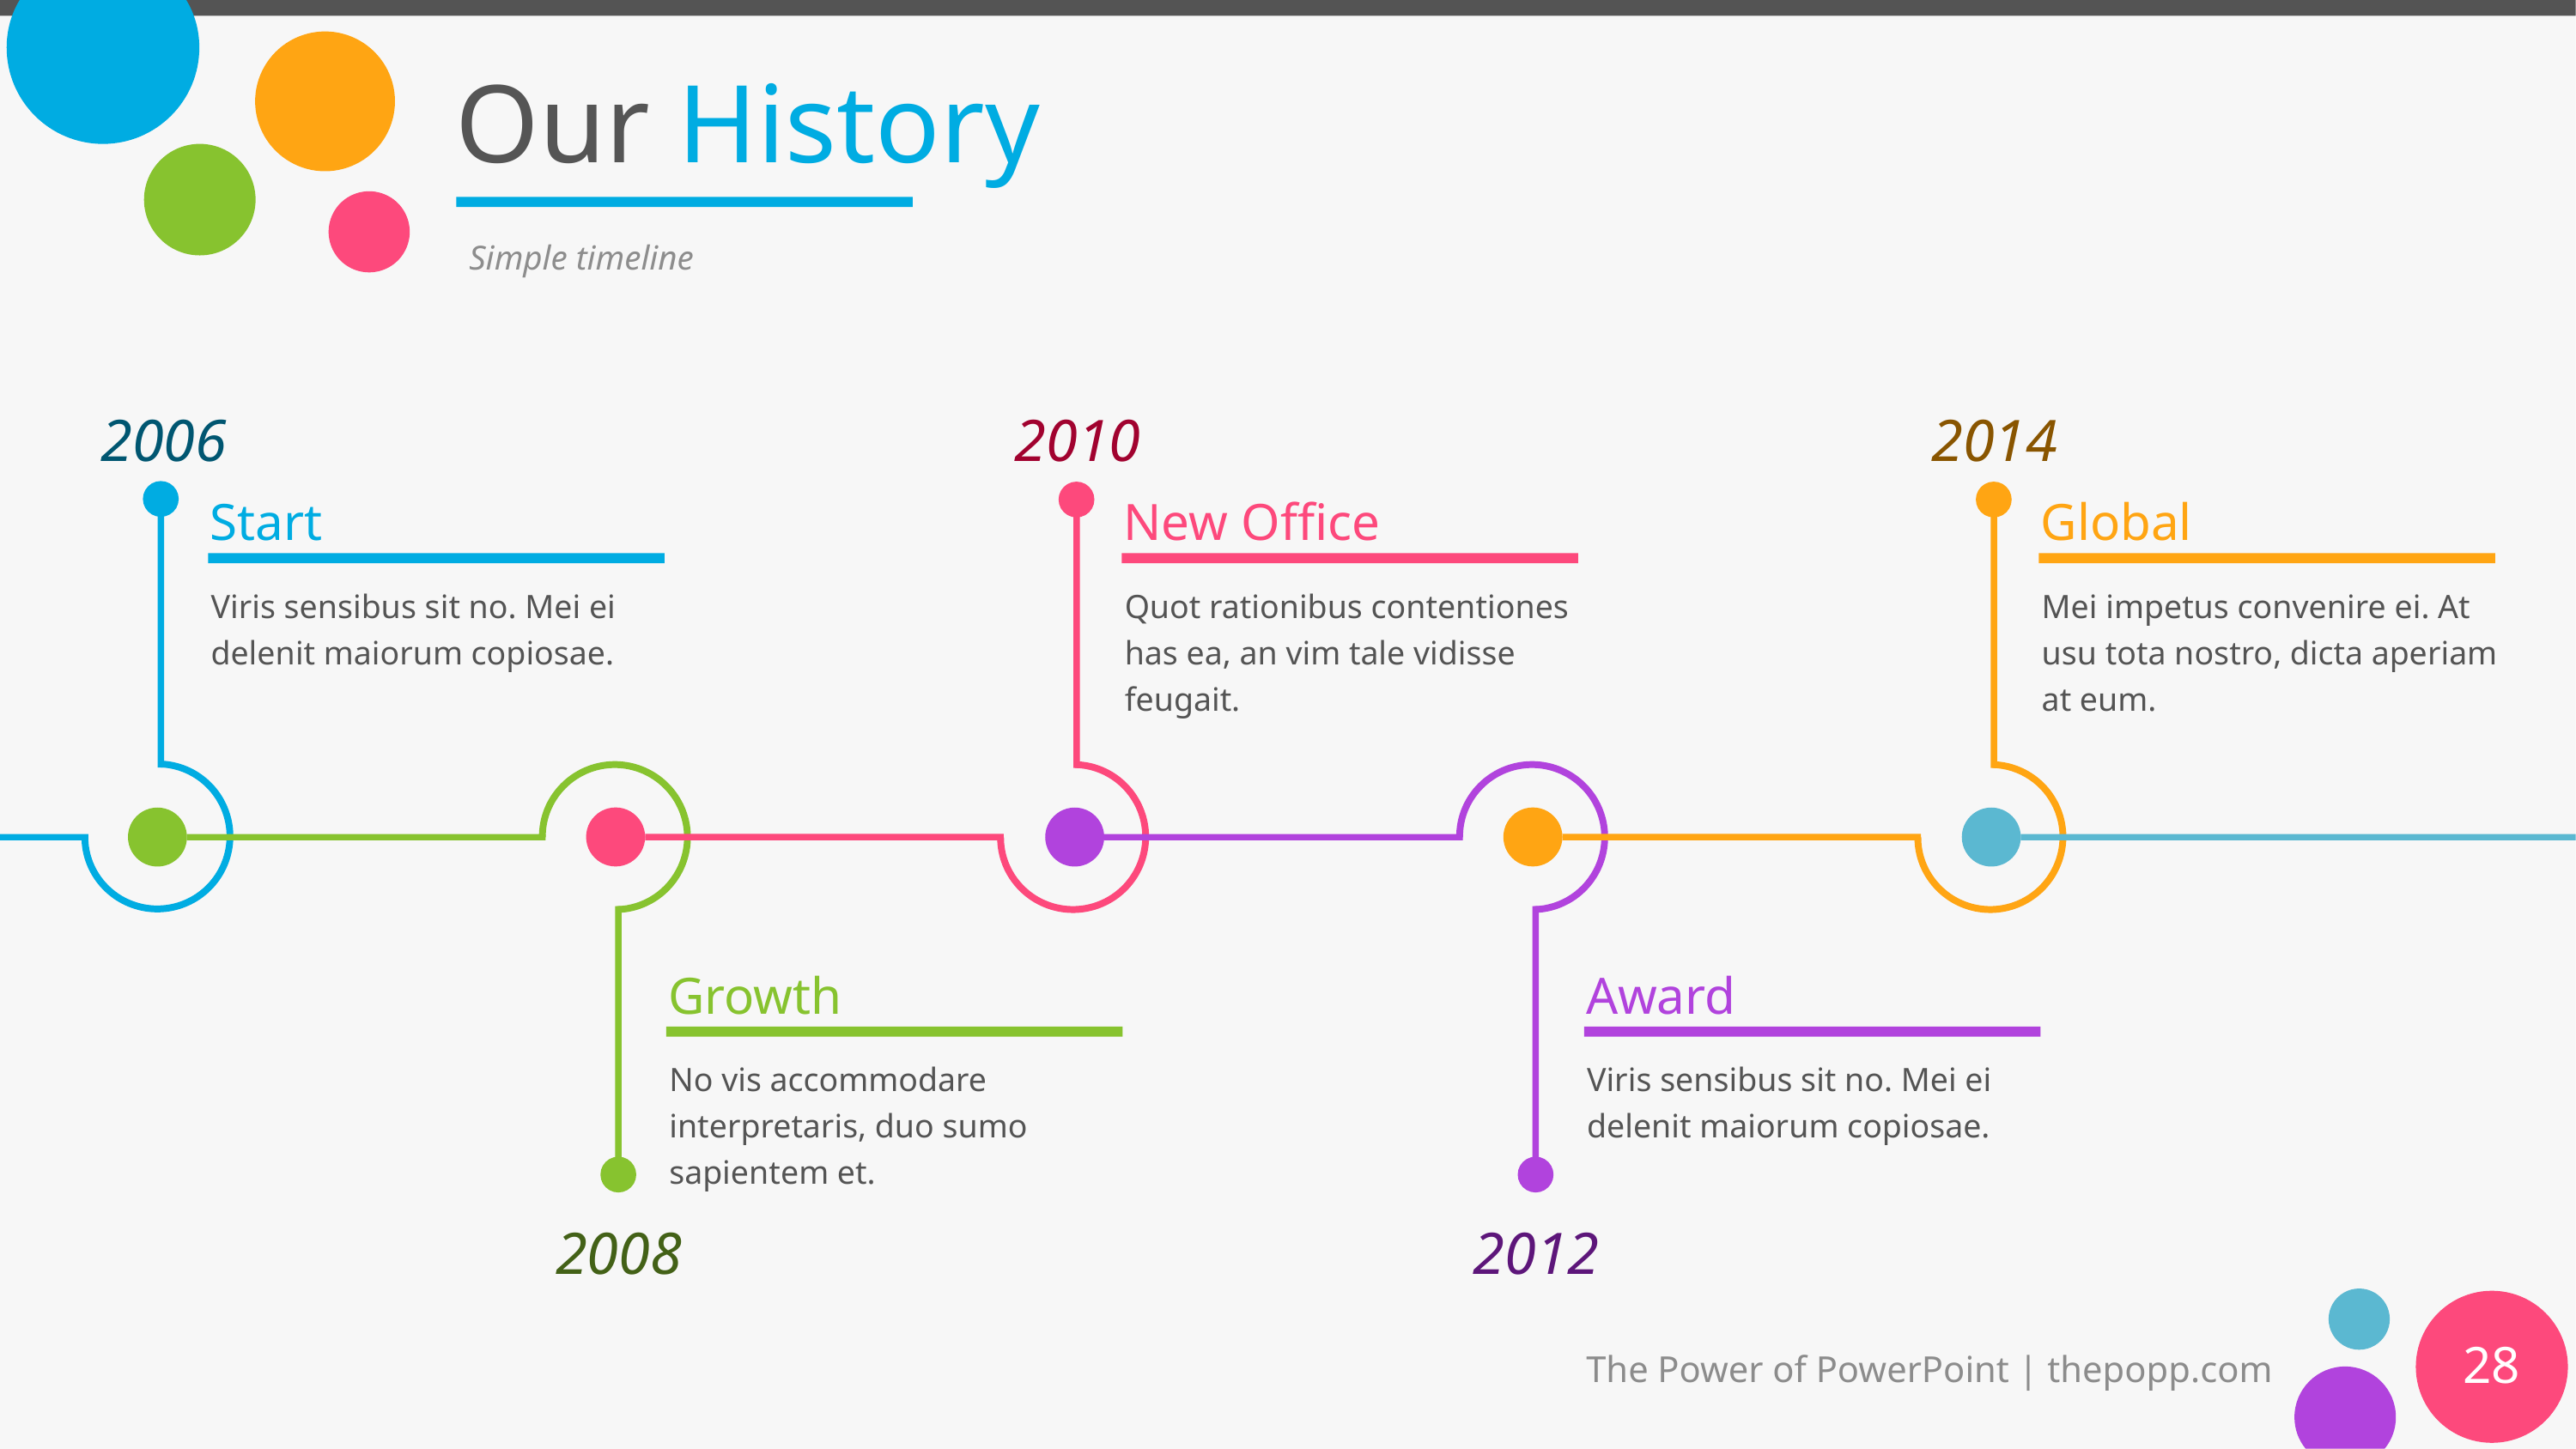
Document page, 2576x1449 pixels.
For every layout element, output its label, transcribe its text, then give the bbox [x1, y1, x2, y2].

list Mei impetus convenire ei. At usu tota nostro, dicta aperiam at eum. [2018, 567, 2537, 741]
list Simple timeline [446, 217, 2465, 288]
list Global [2017, 460, 2537, 562]
list No vis accommodare interpretaris, duo sumo sapientem et. [646, 1040, 1164, 1215]
footer The Power of PowerPoint | thepopp.com [1479, 1332, 2296, 1410]
list Award [1563, 934, 2081, 1036]
list Growth [645, 934, 1163, 1036]
list New Office [1100, 460, 1619, 562]
list 2006 [40, 379, 288, 481]
list Quot rationibus contentiones has ea, an vim tale vidisse feugait. [1101, 567, 1620, 741]
list Start [186, 460, 706, 562]
slide_number 28 [2415, 1328, 2568, 1406]
list 2010 [954, 379, 1201, 481]
title Our History [433, 34, 2454, 204]
list 2008 [495, 1191, 742, 1294]
list 2012 [1413, 1191, 1660, 1294]
list Viris sensibus sit no. Mei ei delenit maiorum copiosae. [1564, 1040, 2082, 1215]
list Viris sensibus sit no. Mei ei delenit maiorum copiosae. [187, 567, 707, 741]
list 2014 [1871, 379, 2118, 481]
